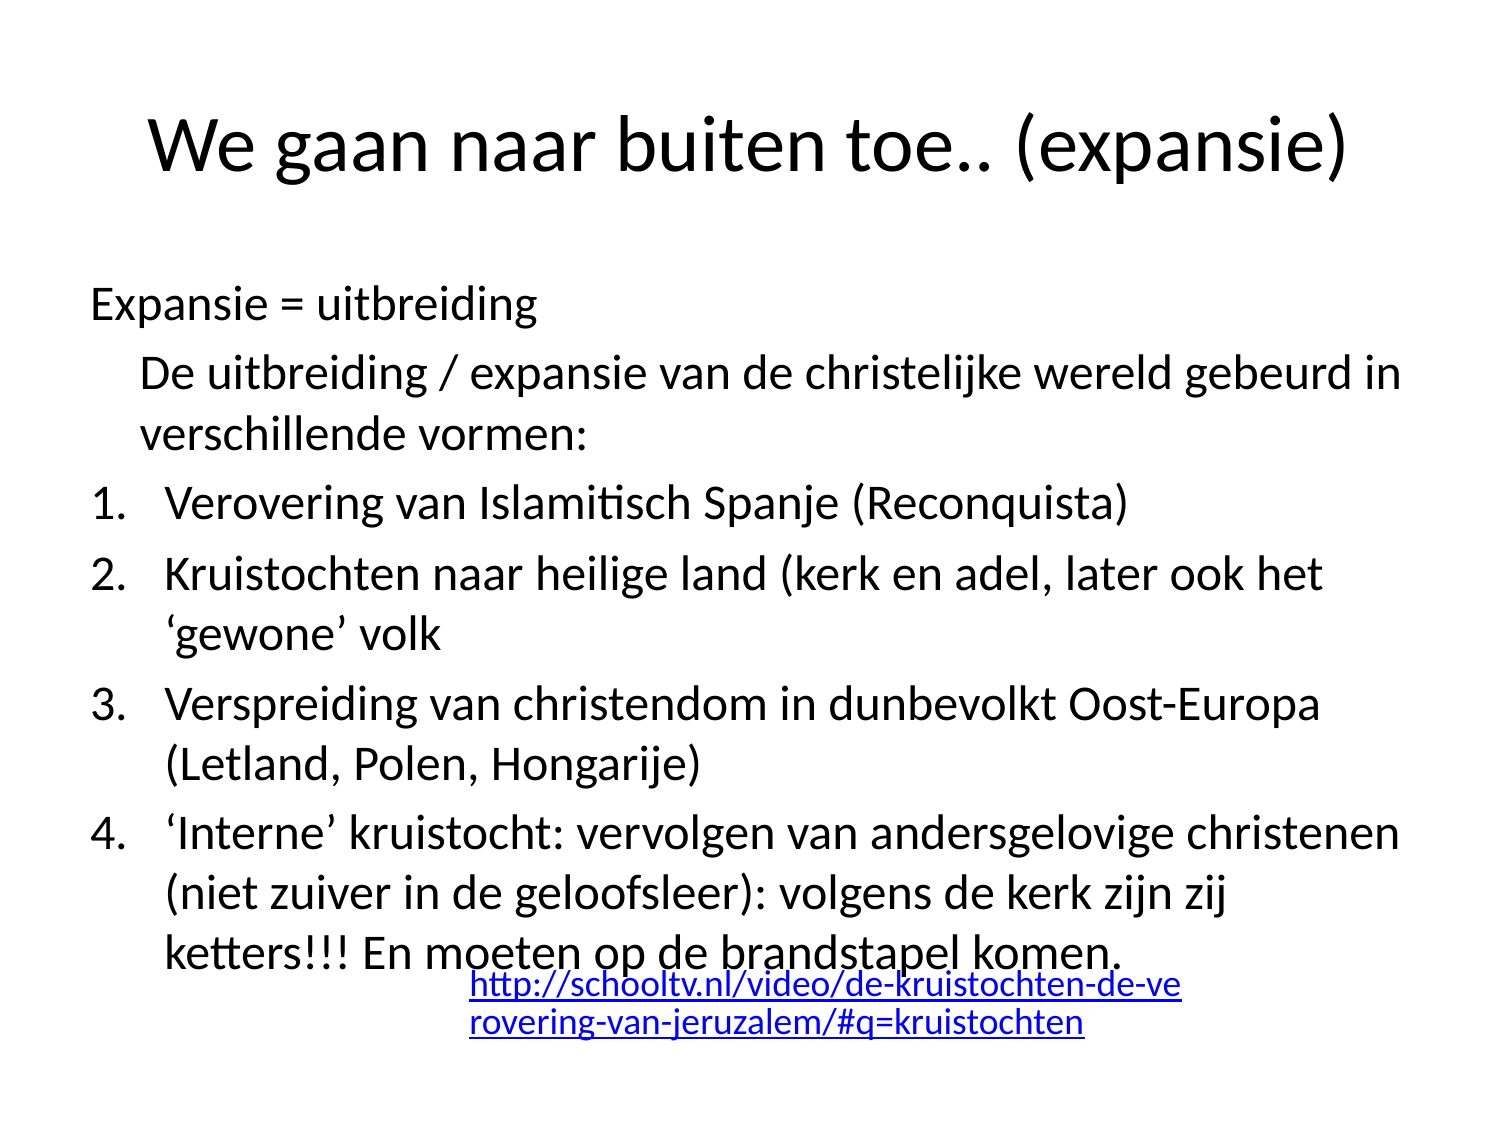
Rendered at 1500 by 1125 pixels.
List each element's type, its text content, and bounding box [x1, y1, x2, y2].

text_box http://schooltv.nl/video/de-kruistochten-de-verovering-van-jeruzalem/#q=kruistochten [454, 951, 1205, 1012]
list Expansie = uitbreiding De uitbreiding / expansie van de christelijke wereld gebeurd in verschillende vormen: Verovering van Islamitisch Spanje (Reconquista) Kruistochten naar heilige land (kerk en adel, later ook het ‘gewone’ volk Verspreiding van christendom in dunbevolkt Oost-Europa (Letland, Polen, Hongarije) ‘Interne’ kruistocht: vervolgen van andersgelovige christenen (niet zuiver in de geloofsleer): volgens de kerk zijn zij ketters!!! En moeten op de brandstapel komen. [75, 262, 1425, 1005]
title We gaan naar buiten toe.. (expansie) [75, 45, 1425, 233]
